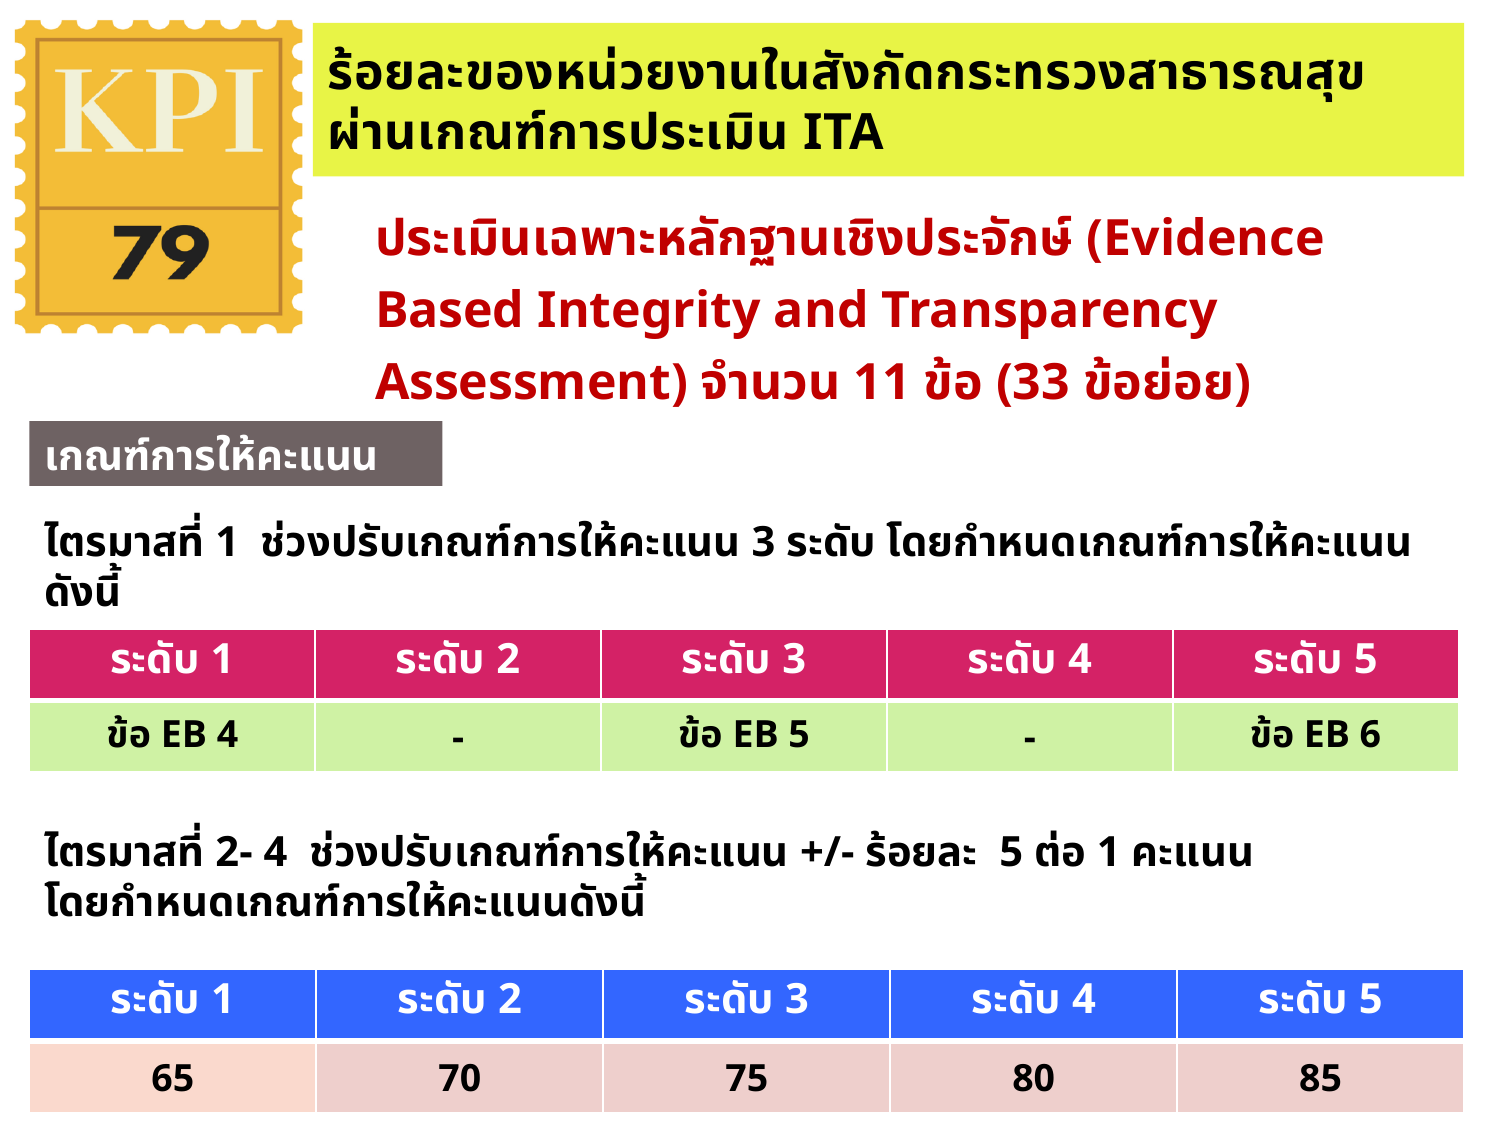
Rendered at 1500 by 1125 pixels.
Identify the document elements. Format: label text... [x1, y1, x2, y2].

table_header ระดับ 4 [891, 970, 1176, 1038]
table_header ระดับ 5 [1174, 630, 1458, 698]
table_cell - [888, 703, 1172, 771]
table_cell - [316, 703, 600, 771]
text_box ไตรมาสที่ 2- 4 ช่วงปรับเกณฑ์การให้คะแนน +/- ร้อยละ 5 ต่อ 1 คะแนน โดยกำหนดเกณฑ์การให้คะแนนดังนี้ [29, 817, 1465, 932]
table_cell 70 [317, 1044, 602, 1112]
table_header ระดับ 3 [602, 630, 886, 698]
table_cell 65 [30, 1044, 315, 1112]
text_box เกณฑ์การให้คะแนน [29, 421, 443, 486]
picture [0, 8, 314, 346]
table_header ระดับ 2 [316, 630, 600, 698]
table_cell ข้อ EB 6 [1174, 703, 1458, 771]
table_header ระดับ 5 [1178, 970, 1463, 1038]
text_box ร้อยละของหน่วยงานในสังกัดกระทรวงสาธารณสุข ผ่านเกณฑ์การประเมิน ITA [322, 21, 1467, 179]
table_cell ข้อ EB 5 [602, 703, 886, 771]
table_header ระดับ 2 [317, 970, 602, 1038]
table_cell 75 [604, 1044, 889, 1112]
text_box ไตรมาสที่ 1 ช่วงปรับเกณฑ์การให้คะแนน 3 ระดับ โดยกำหนดเกณฑ์การให้คะแนนดังนี้ [29, 507, 1459, 623]
table_cell 85 [1178, 1044, 1463, 1112]
table_header ระดับ 1 [30, 630, 314, 698]
table_header ระดับ 3 [604, 970, 889, 1038]
table_cell 80 [891, 1044, 1176, 1112]
text_box ประเมินเฉพาะหลักฐานเชิงประจักษ์ (Evidence Based Integrity and Transparency Assessment) จำนวน 11 ข้อ (33 ข้อย่อย) [360, 185, 1459, 417]
table_header ระดับ 4 [888, 630, 1172, 698]
table_header ระดับ 1 [30, 970, 315, 1038]
table_cell ข้อ EB 4 [30, 703, 314, 771]
